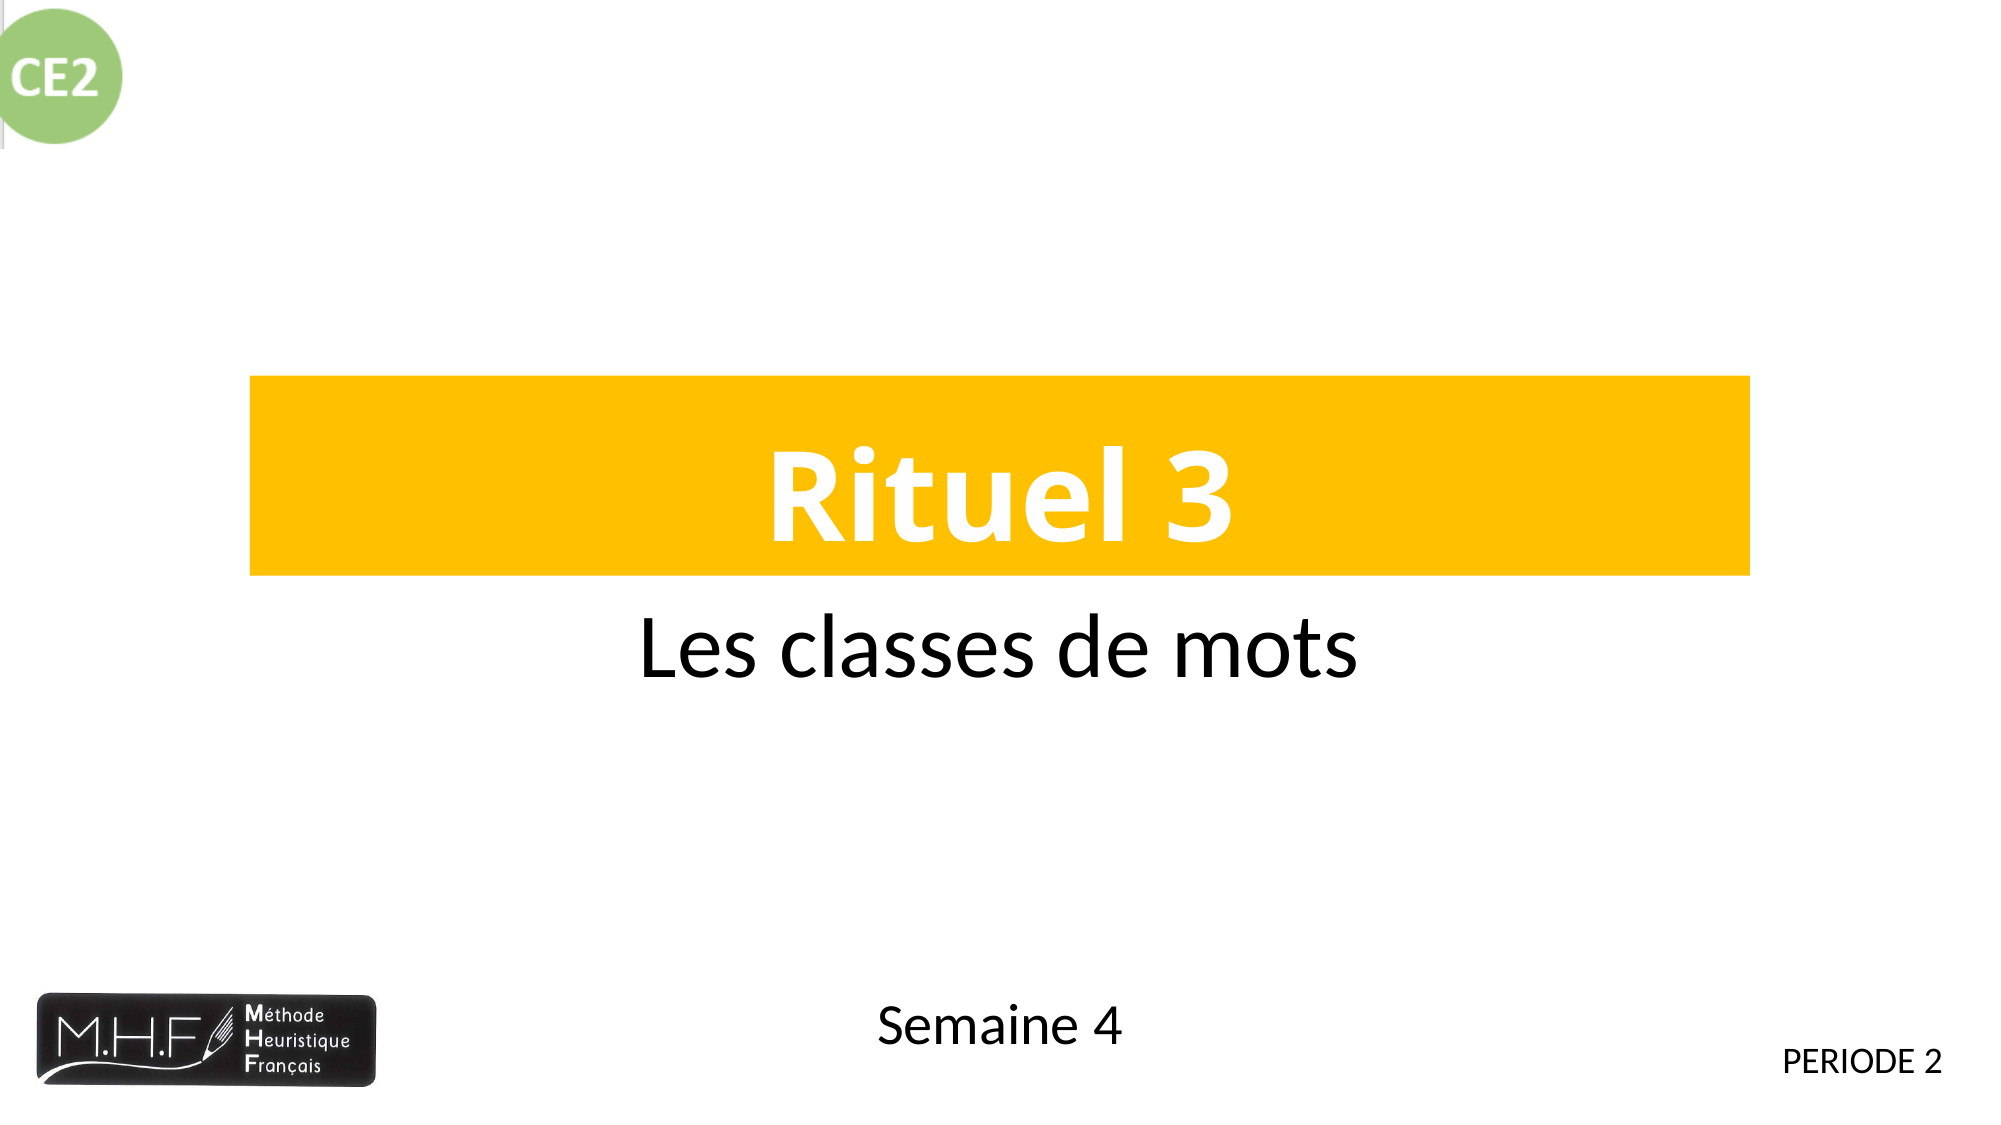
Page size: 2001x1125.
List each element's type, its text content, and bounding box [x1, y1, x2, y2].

picture [0, 0, 131, 149]
subtitle Les classes de mots [249, 590, 1750, 863]
text_box PERIODE 2 [1750, 1028, 1967, 1088]
title Rituel 3 [249, 375, 1750, 576]
picture [33, 990, 379, 1089]
text_box Semaine 4 [249, 987, 1750, 1118]
